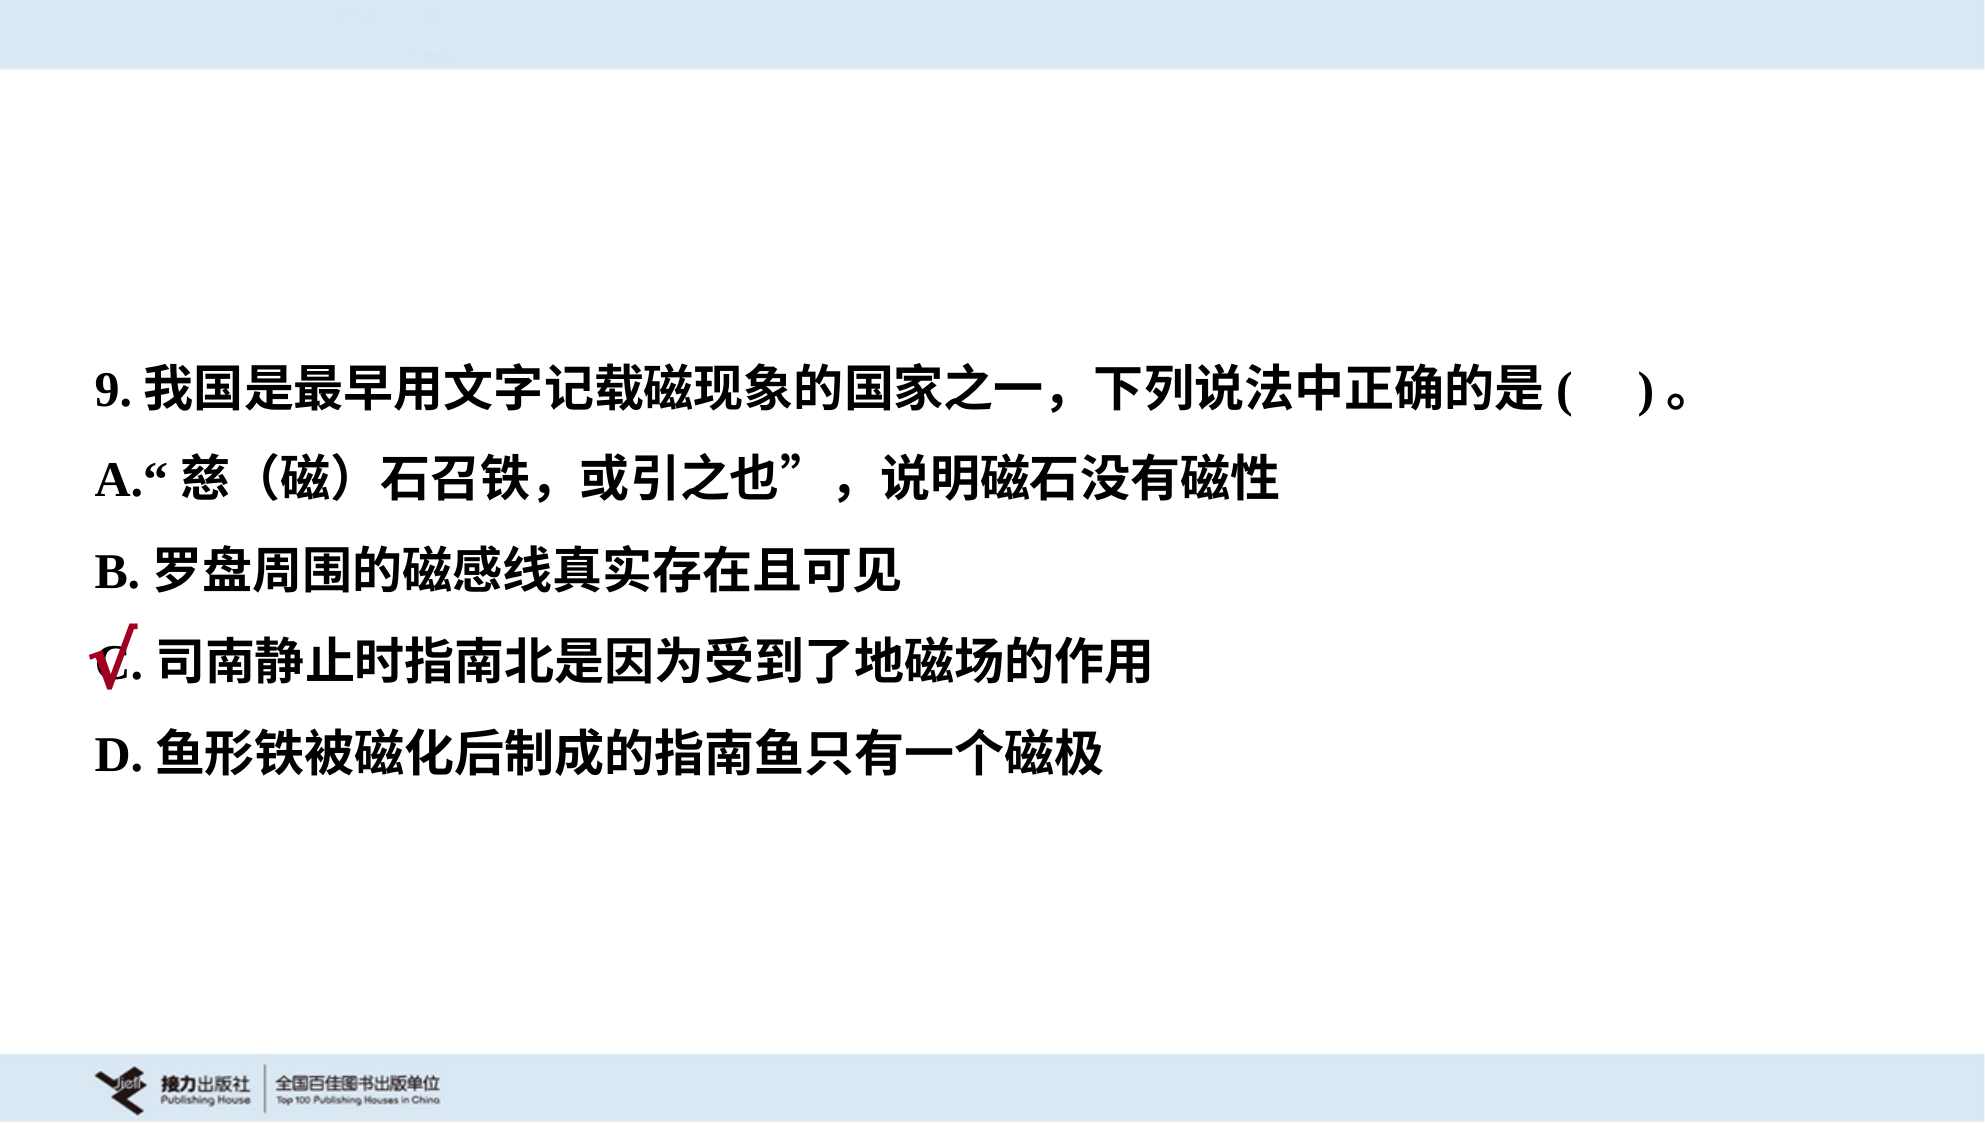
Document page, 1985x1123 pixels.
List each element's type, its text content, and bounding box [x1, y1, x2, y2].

picture [0, 0, 1985, 1122]
text_box A.“慈（磁）石召铁，或引之也”，说明磁石没有磁性 B.罗盘周围的磁感线真实存在且可见 C.司南静止时指南北是因为受到了地磁场的作用 D.鱼形铁被磁化后制成的指南鱼只有一个磁极 [94, 414, 1892, 782]
text_box 9.我国是最早用文字记载磁现象的国家之一，下列说法中正确的是( )。 [94, 328, 1892, 414]
text_box √ [86, 611, 139, 705]
